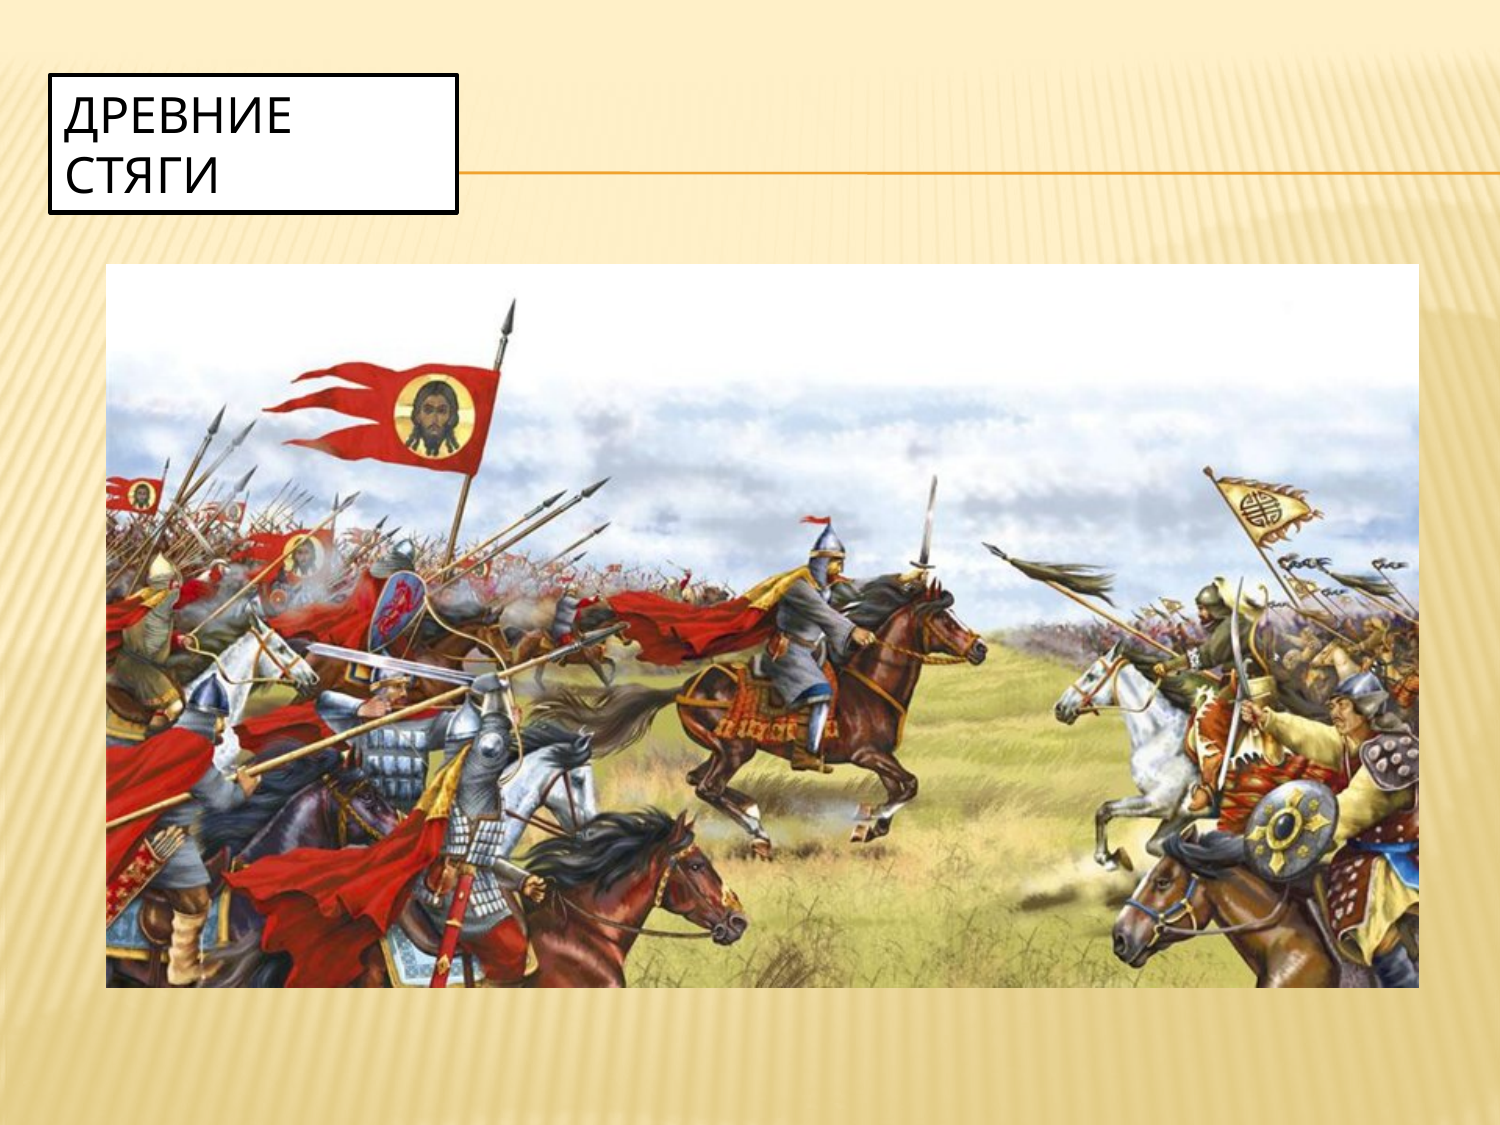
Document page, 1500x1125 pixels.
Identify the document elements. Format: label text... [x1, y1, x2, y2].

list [105, 264, 1420, 989]
title Древние стяги [48, 73, 459, 215]
